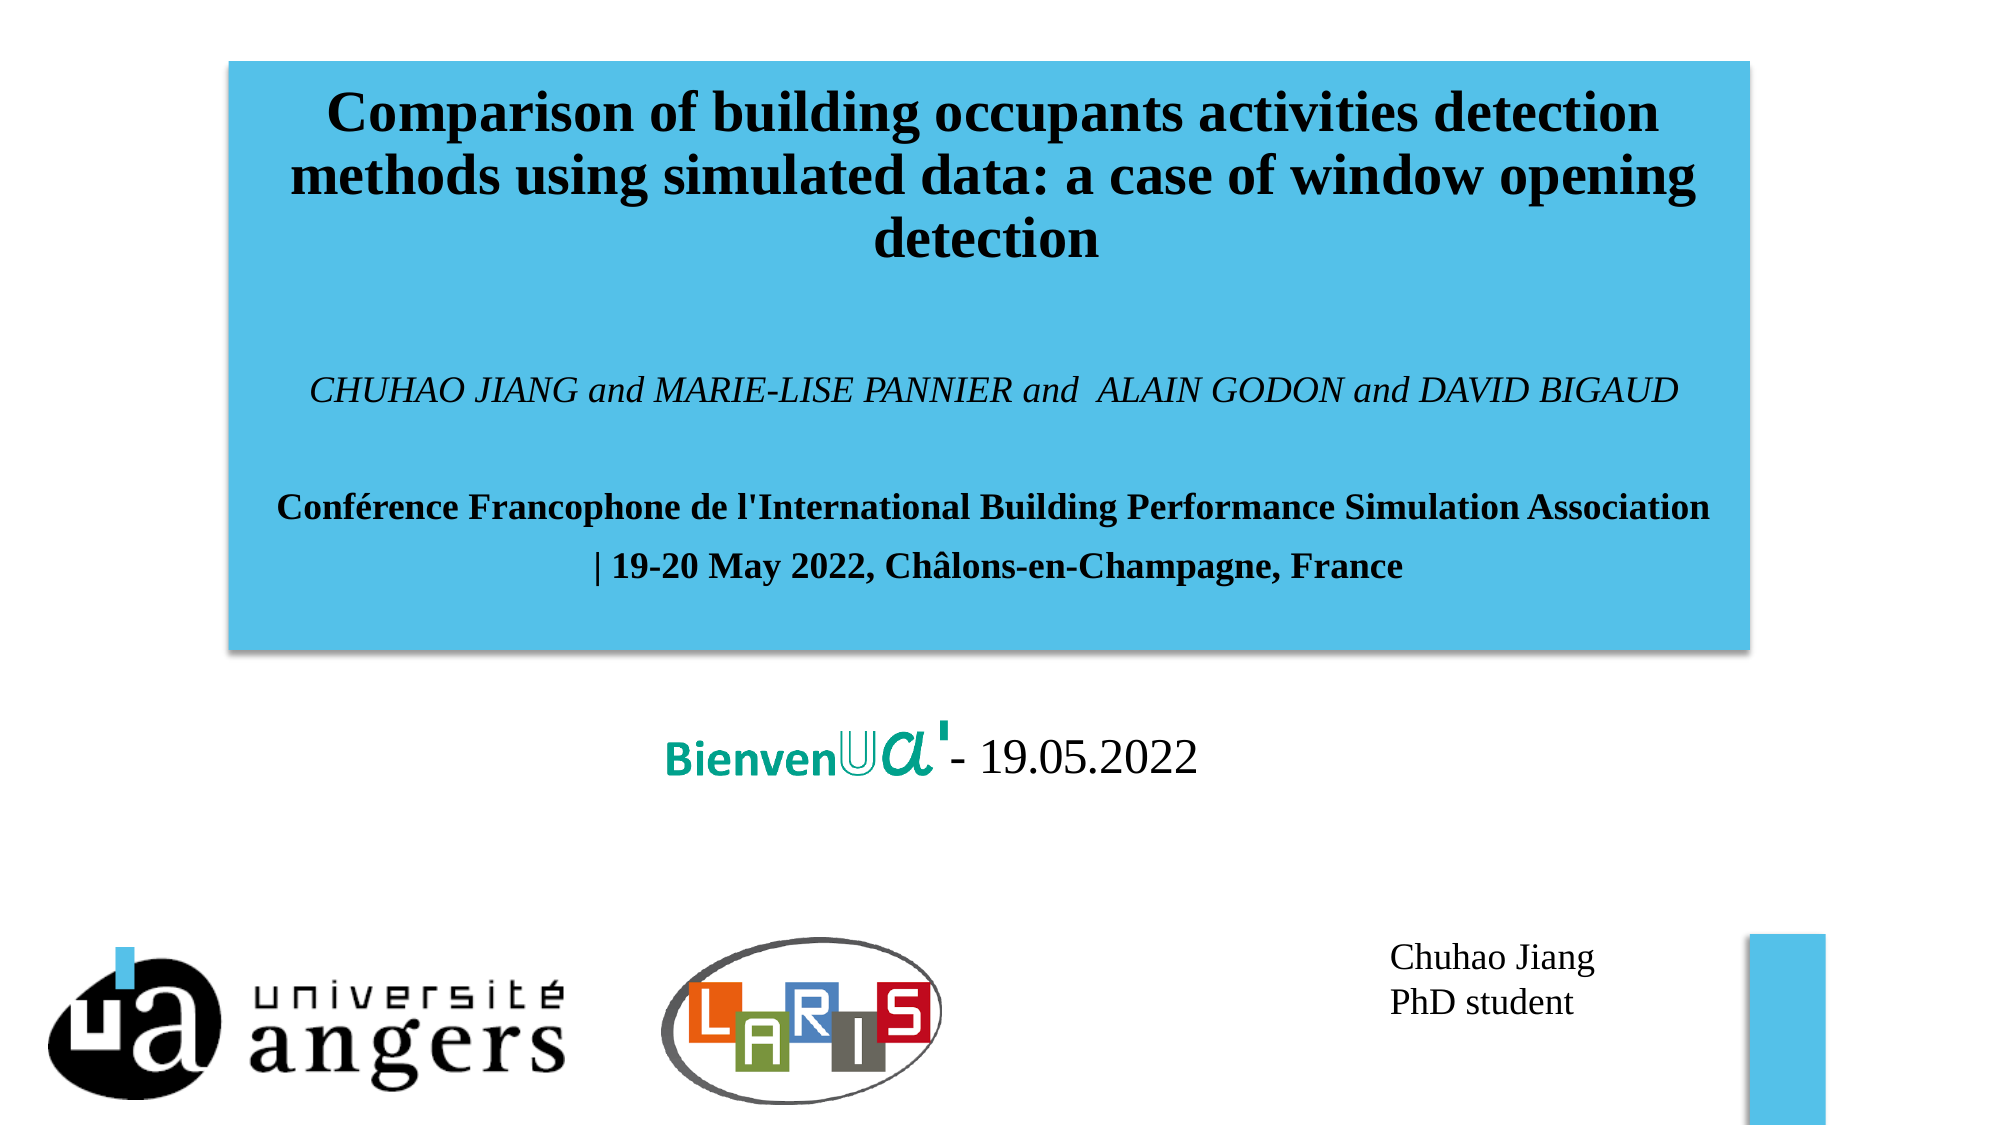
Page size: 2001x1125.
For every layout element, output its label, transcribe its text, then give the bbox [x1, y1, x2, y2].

picture [666, 720, 948, 777]
text_box - 19.05.2022 [947, 721, 1400, 784]
picture [190, 61, 1836, 675]
text_box Comparison of building occupants activities detection methods using simulated data: a case of window opening detection CHUHAO JIANG and MARIE-LISE PANNIER and ALAIN GODON and DAVID BIGAUD Conférence Francophone de l'International Building Performance Simulation Association | 19-20 May 2022, Châlons-en-Champagne, France [234, 62, 1752, 637]
picture [48, 947, 565, 1100]
picture [660, 937, 942, 1105]
text_box Chuhao Jiang PhD student [1374, 924, 1700, 1030]
picture [1740, 931, 1830, 1125]
